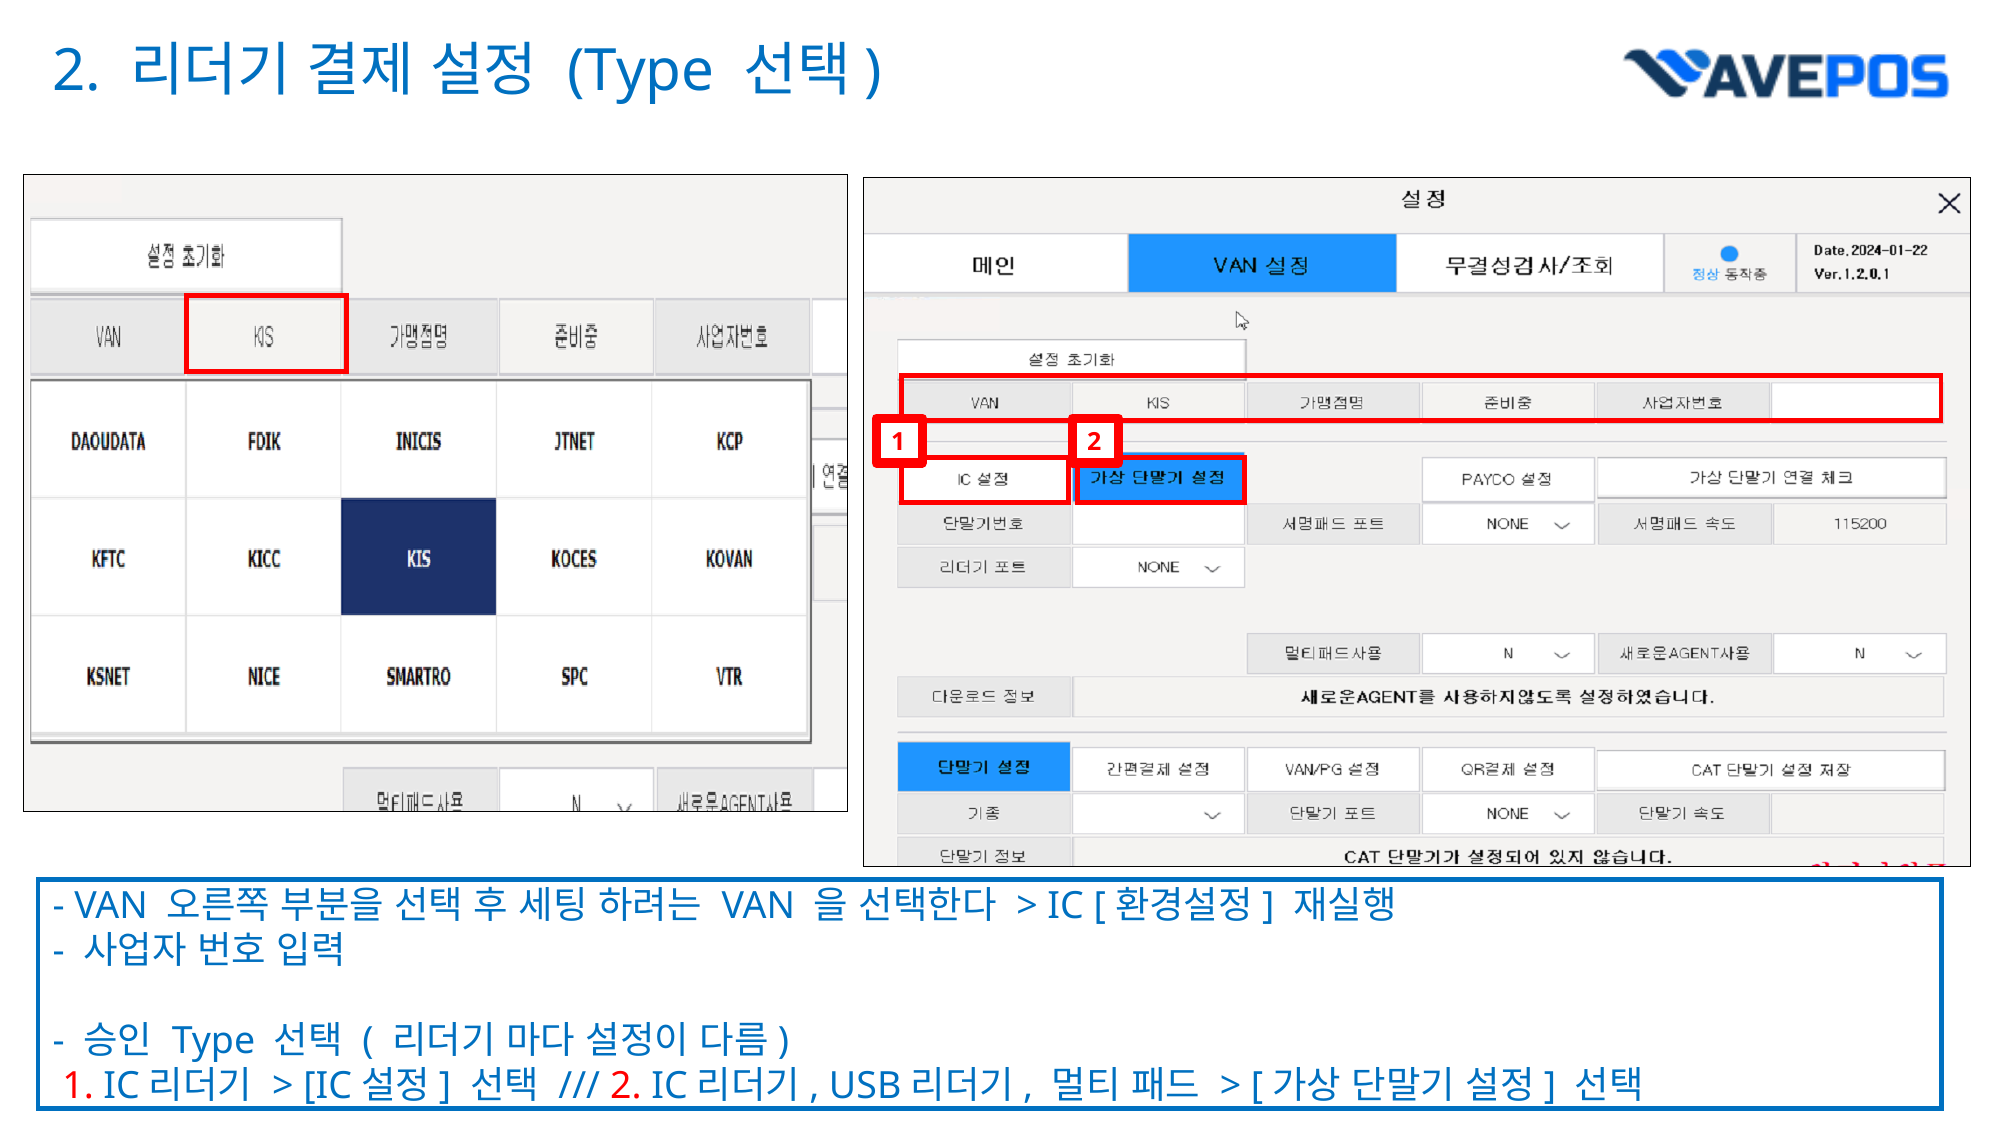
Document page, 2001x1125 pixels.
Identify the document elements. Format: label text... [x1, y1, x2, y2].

text_box - VAN 오른쪽 부분을 선택 후 세팅 하려는 VAN 을 선택한다 > IC [환경설정] 재실행 - 사업자 번호 입력 - 승인 Type 선택 ( 리더기 마다 설정이 다름) 1. IC리더기 > [IC설정] 선택 /// 2. IC리더기, USB리더기, 멀티 패드 > [가상 단말기 설정] 선택 [37, 879, 1942, 1109]
picture [23, 174, 848, 812]
text_box 2. 리더기 결제 설정 (Type 선택) [37, 24, 1608, 110]
picture [863, 177, 1971, 867]
picture [1619, 32, 1954, 116]
